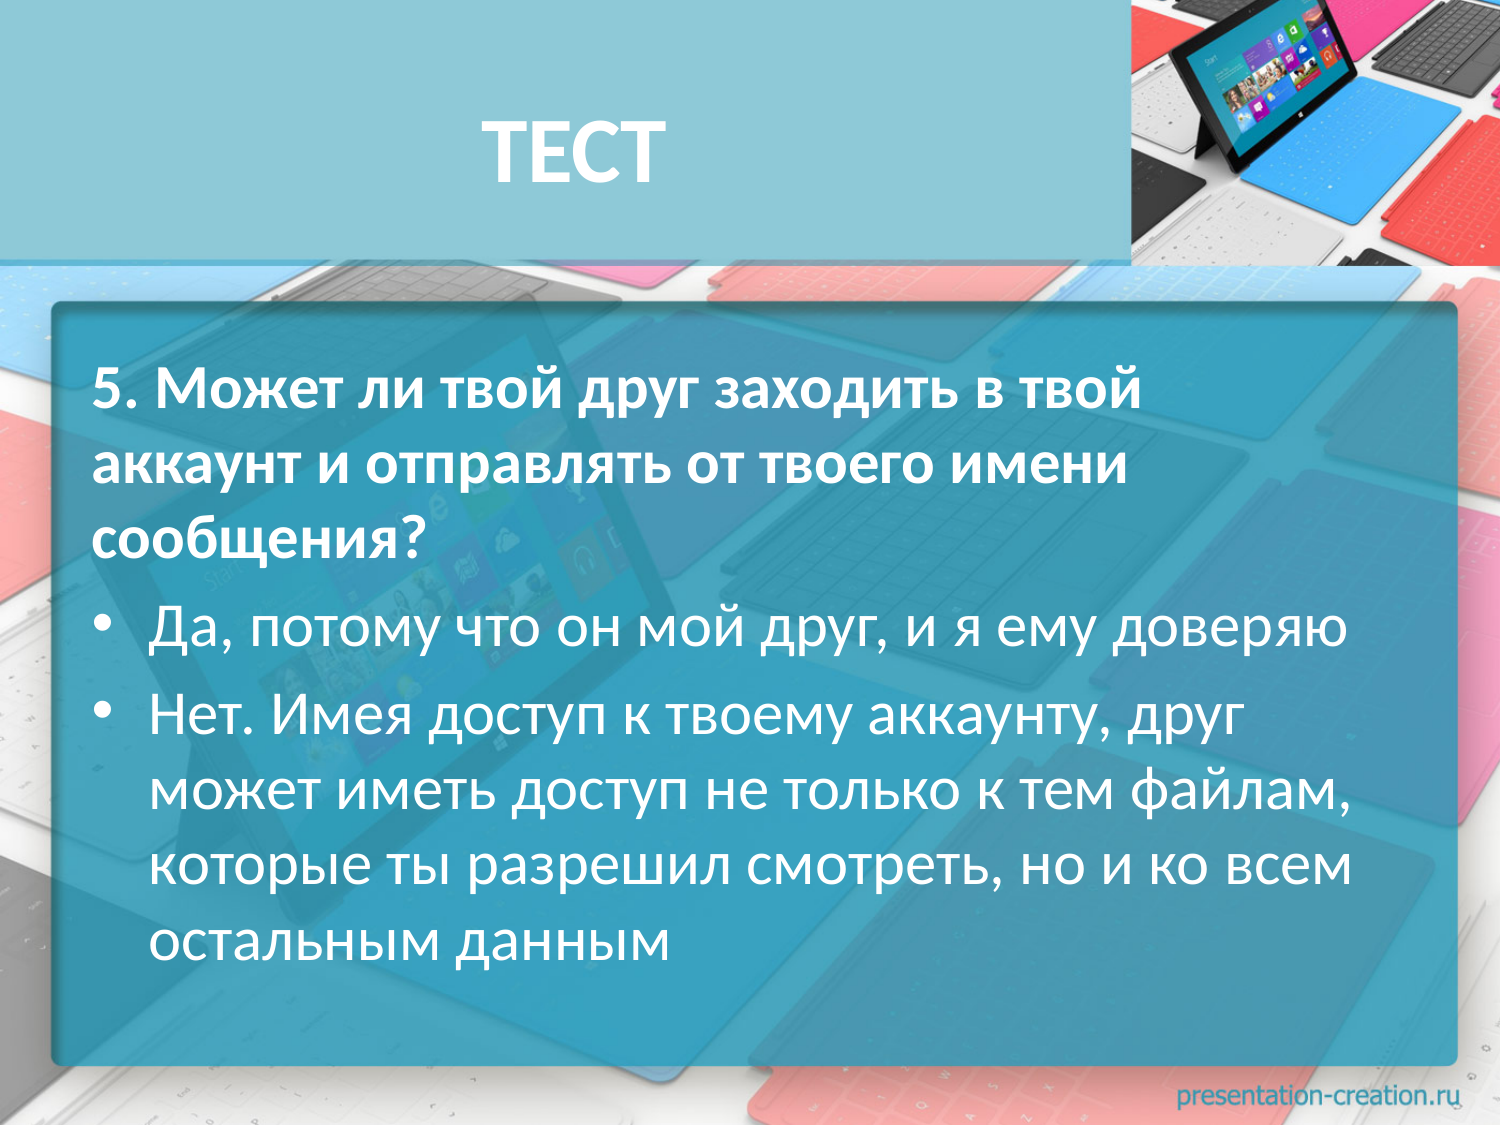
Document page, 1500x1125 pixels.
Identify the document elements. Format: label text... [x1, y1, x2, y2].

picture [0, 0, 1500, 1125]
list 5. Может ли твой друг заходить в твой аккаунт и отправлять от твоего имени сообщения? Да, потому что он мой друг, и я ему доверяю Нет. Имея доступ к твоему аккаунту, друг может иметь доступ не только к тем файлам, которые ты разрешил смотреть, но и ко всем остальным данным [76, 338, 1371, 1028]
title ТЕСТ [103, 59, 1046, 232]
